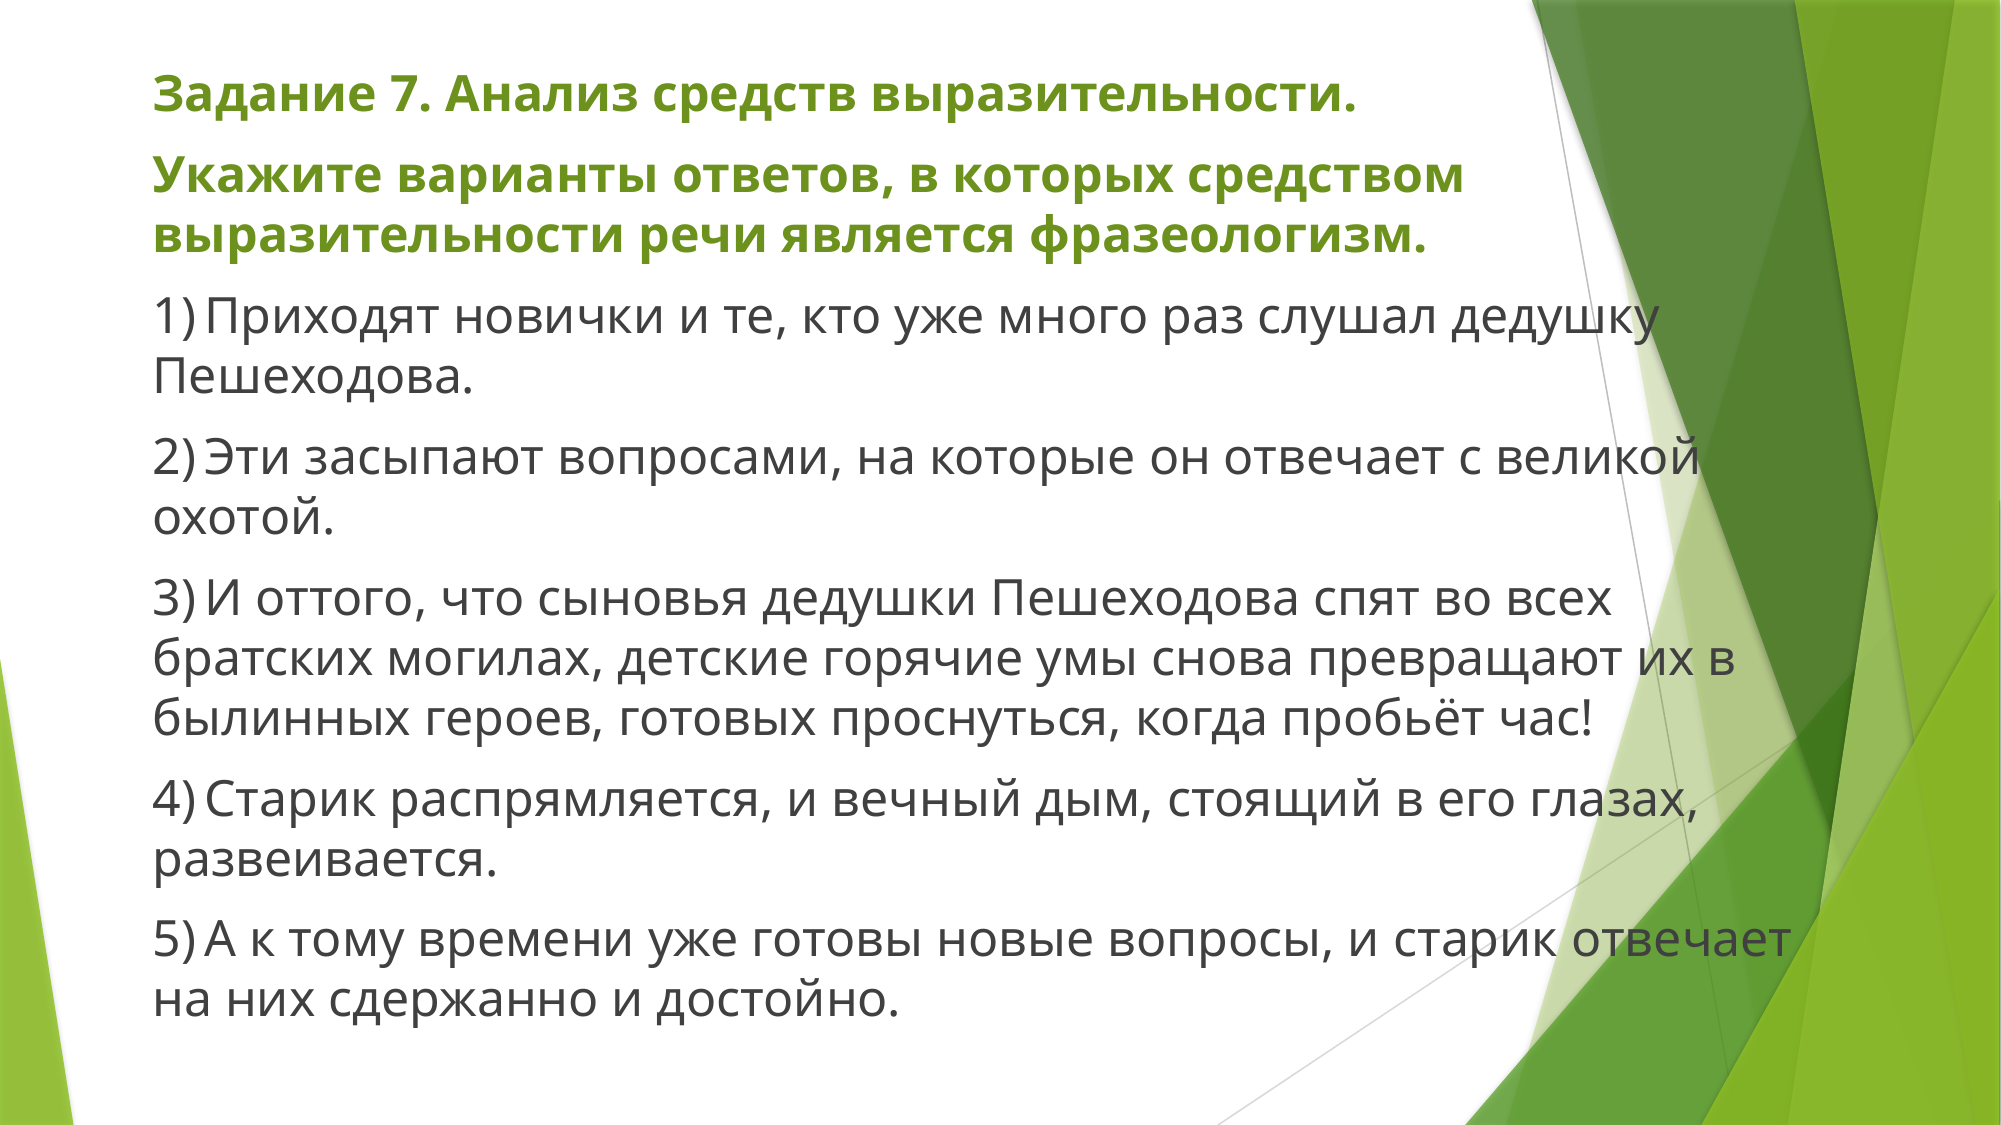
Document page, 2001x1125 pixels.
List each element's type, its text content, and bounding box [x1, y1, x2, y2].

list Задание 7. Анализ средств выразительности. Укажите варианты ответов, в которых средством выразительности речи является фразеологизм. 1) Приходят новички и те, кто уже много раз слушал дедушку Пешеходова. 2) Эти засыпают вопросами, на которые он отвечает с великой охотой. 3) И оттого, что сыновья дедушки Пешеходова спят во всех братских могилах, детские горячие умы снова превращают их в былинных героев, готовых проснуться, когда пробьёт час! 4) Старик распрямляется, и вечный дым, стоящий в его глазах, развеивается. 5) А к тому времени уже готовы новые вопросы, и старик отвечает на них сдержанно и достойно. [137, 54, 1863, 1014]
